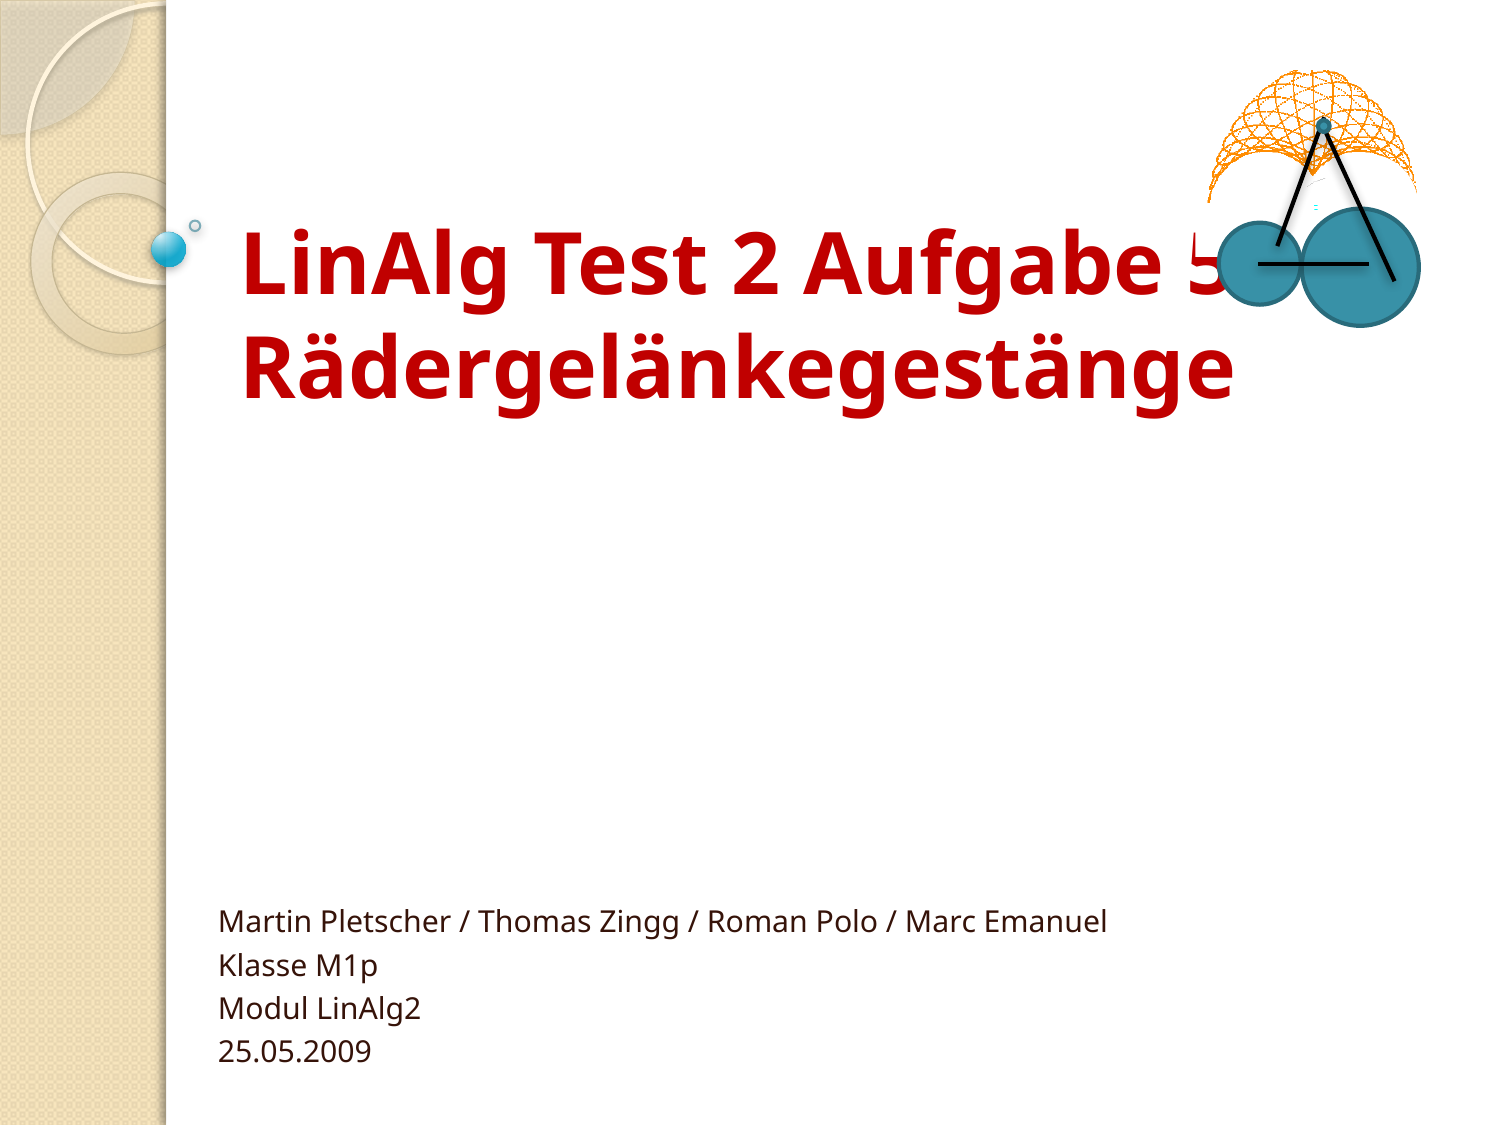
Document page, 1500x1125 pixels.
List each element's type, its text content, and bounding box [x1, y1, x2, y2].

subtitle Martin Pletscher / Thomas Zingg / Roman Polo / Marc Emanuel Klasse M1p Modul LinAlg2 25.05.2009 [199, 902, 1313, 1079]
title LinAlg Test 2 Aufgabe 5 Rädergelänkegestänge [225, 199, 1500, 423]
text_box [1195, 70, 1428, 327]
